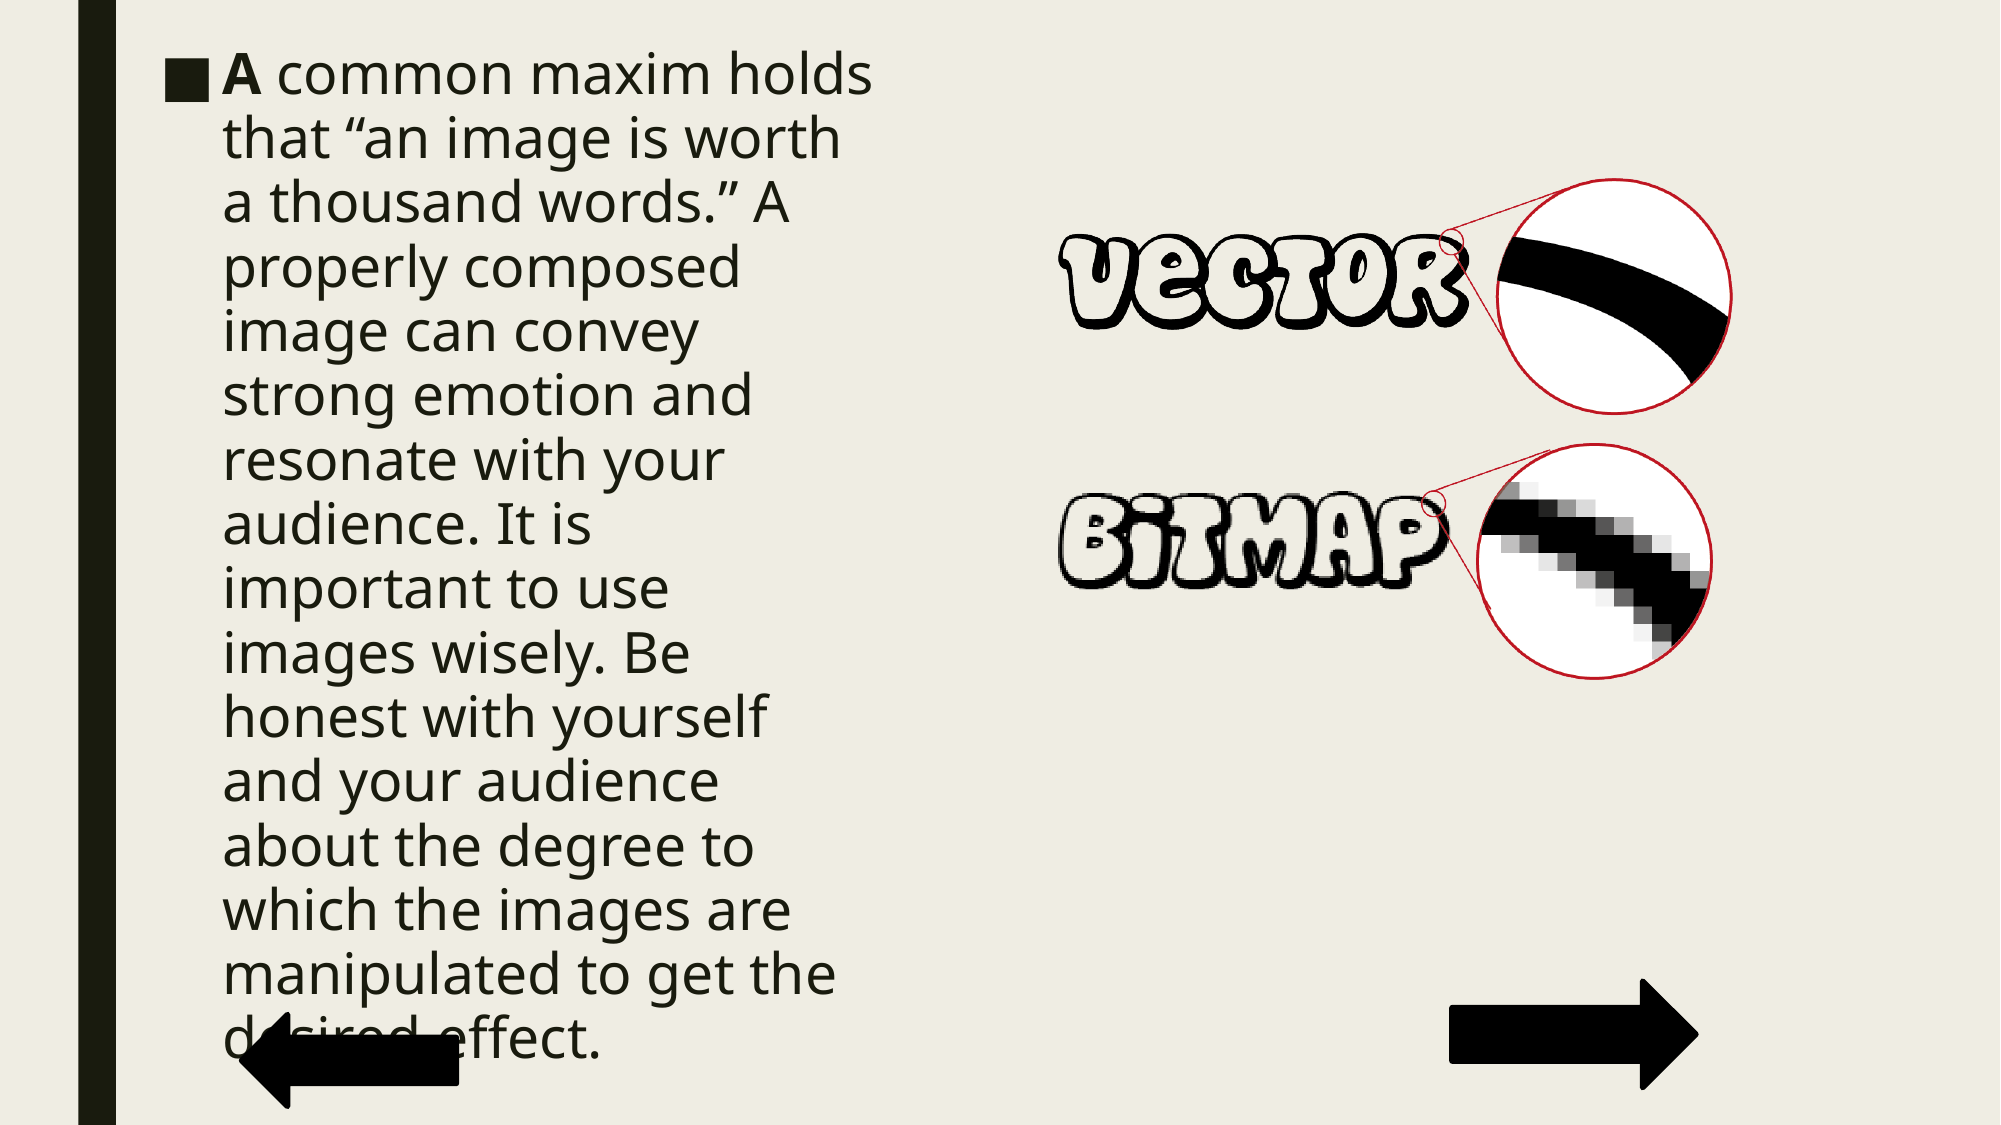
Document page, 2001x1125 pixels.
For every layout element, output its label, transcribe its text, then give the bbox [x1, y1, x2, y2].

list A common maxim holds that “an image is worth a thousand words.” A properly composed image can convey strong emotion and resonate with your audience. It is important to use images wisely. Be honest with yourself and your audience about the degree to which the images are manipulated to get the desired effect. [145, 35, 891, 1088]
picture [1038, 99, 1750, 812]
text_box [238, 1011, 460, 1109]
text_box [1449, 978, 1699, 1091]
